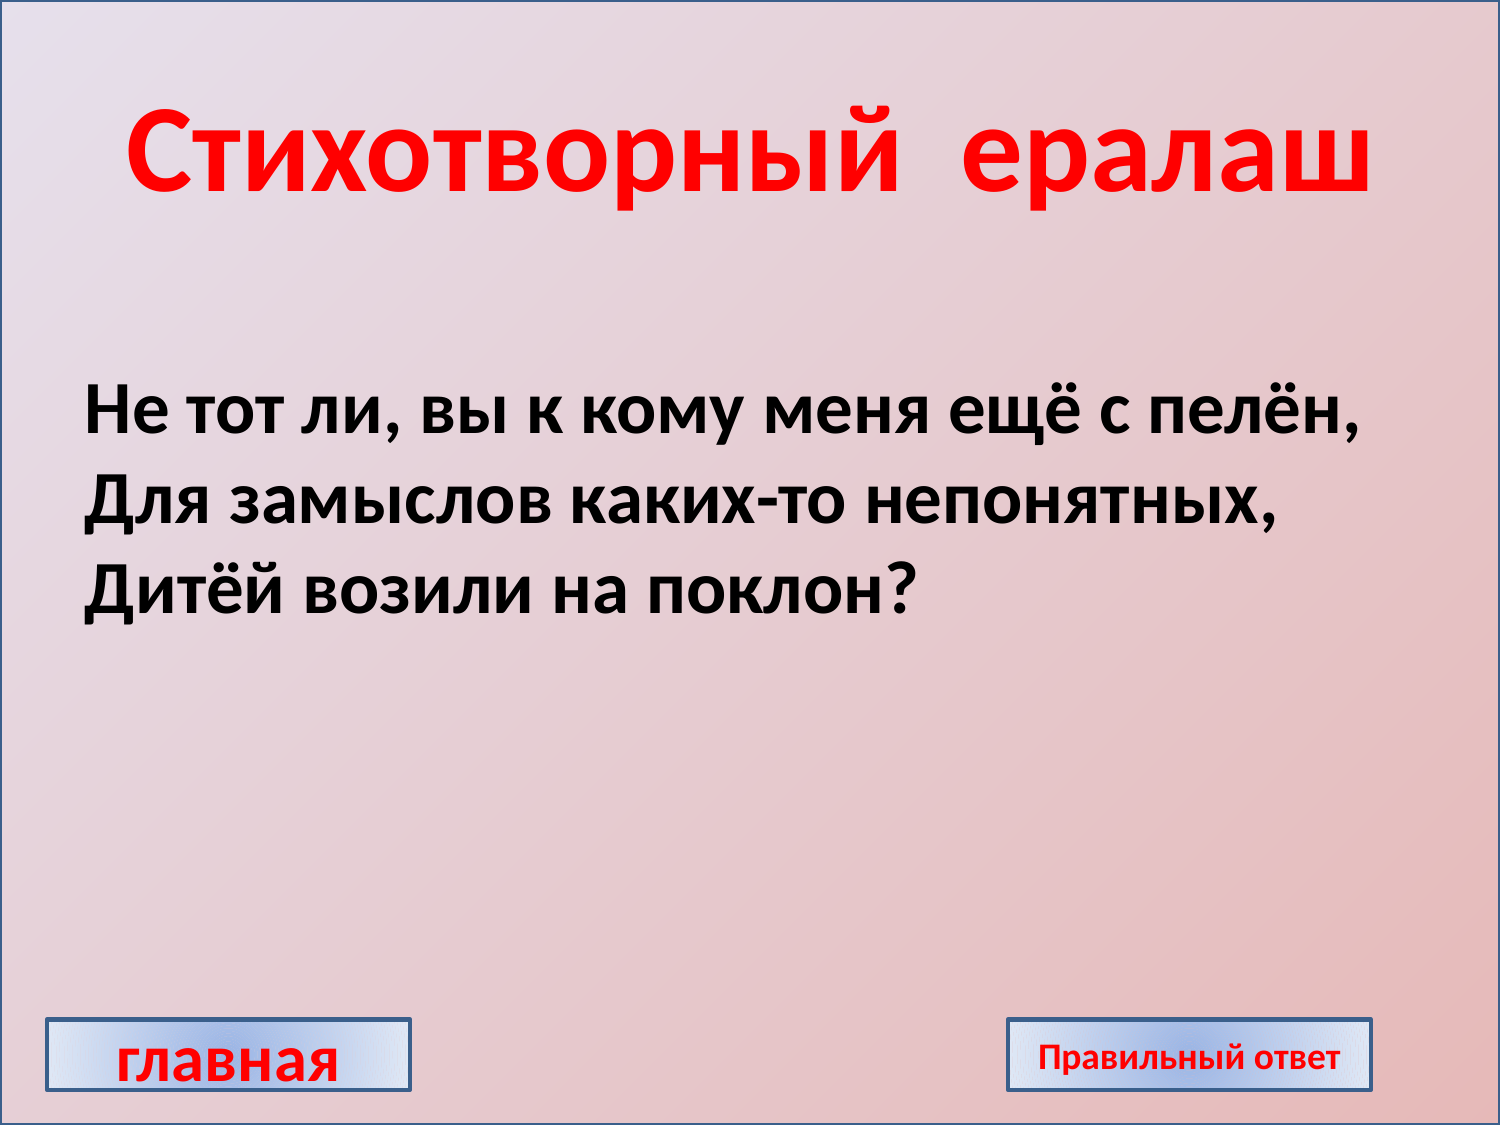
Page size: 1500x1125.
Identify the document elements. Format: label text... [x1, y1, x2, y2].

text_box Правильный ответ [1006, 1017, 1373, 1092]
text_box [0, 0, 1500, 1125]
text_box главная [45, 1017, 412, 1092]
text_box Стихотворный ералаш [111, 58, 1392, 224]
text_box Не тот ли, вы к кому меня ещё с пелён, Для замыслов каких-то непонятных, Дитёй возили на поклон? [70, 351, 1477, 682]
